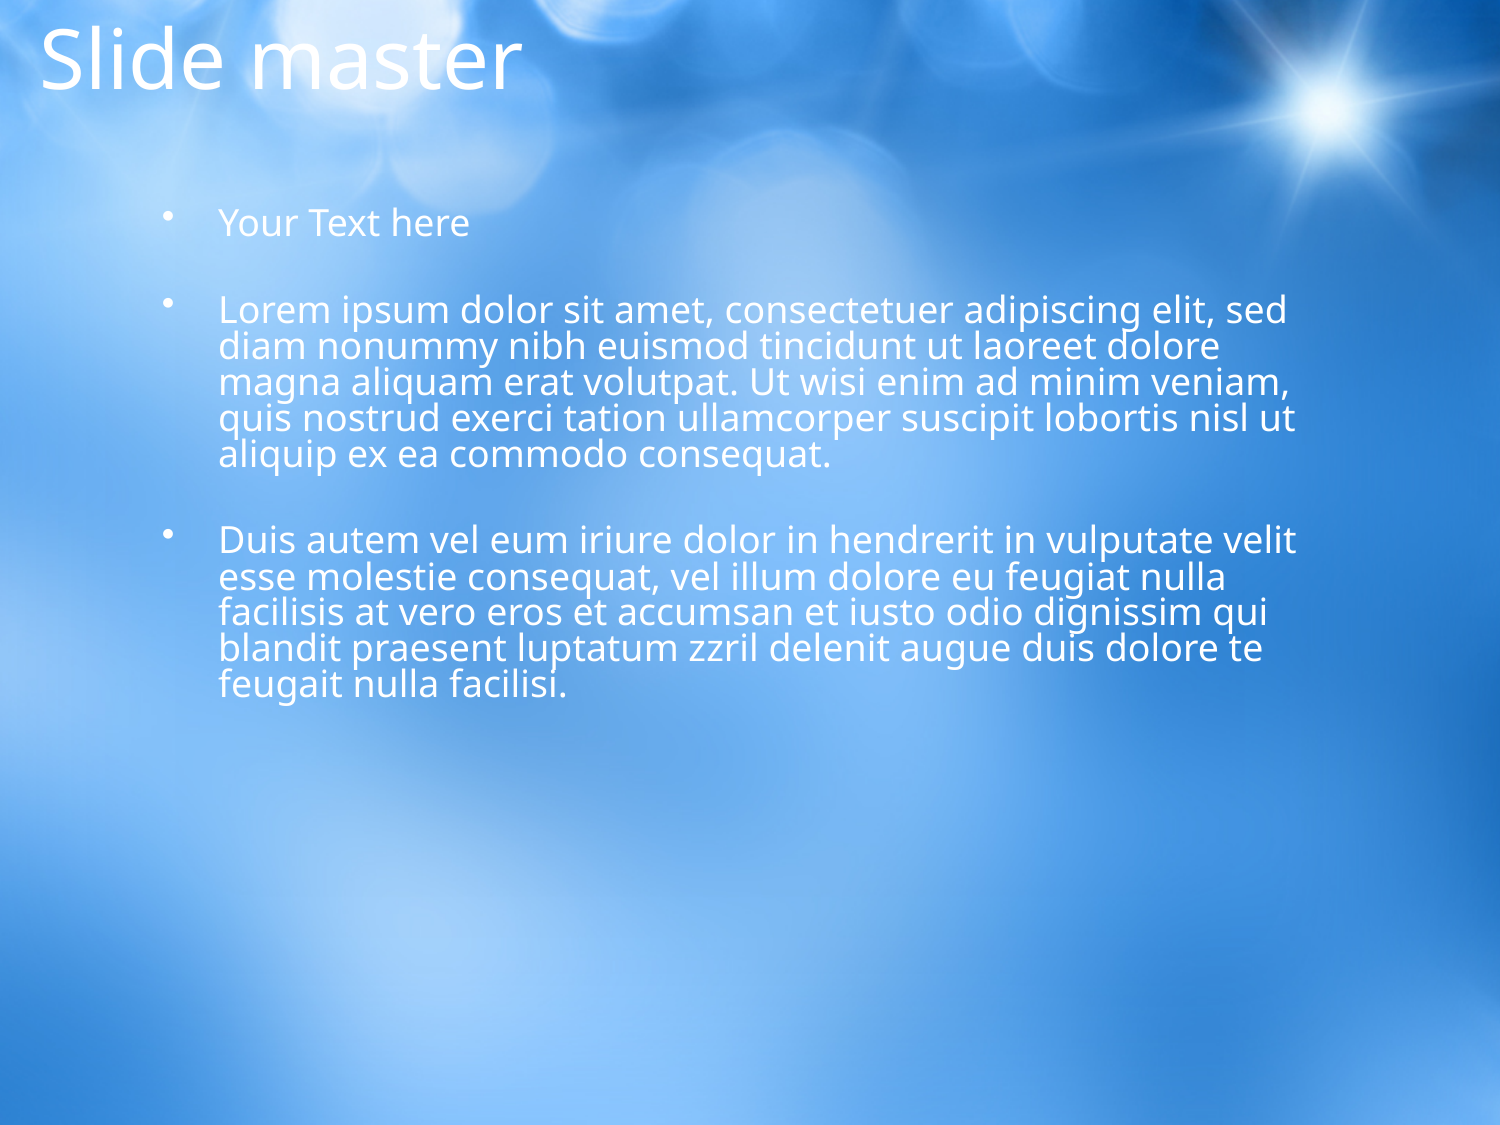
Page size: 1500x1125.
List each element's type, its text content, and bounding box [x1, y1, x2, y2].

picture [0, 0, 1500, 1125]
title Slide master [24, 24, 1450, 88]
list Your Text here Lorem ipsum dolor sit amet, consectetuer adipiscing elit, sed diam nonummy nibh euismod tincidunt ut laoreet dolore magna aliquam erat volutpat. Ut wisi enim ad minim veniam, quis nostrud exerci tation ullamcorper suscipit lobortis nisl ut aliquip ex ea commodo consequat. Duis autem vel eum iriure dolor in hendrerit in vulputate velit esse molestie consequat, vel illum dolore eu feugiat nulla facilisis at vero eros et accumsan et iusto odio dignissim qui blandit praesent luptatum zzril delenit augue duis dolore te feugait nulla facilisi. [146, 200, 1347, 888]
